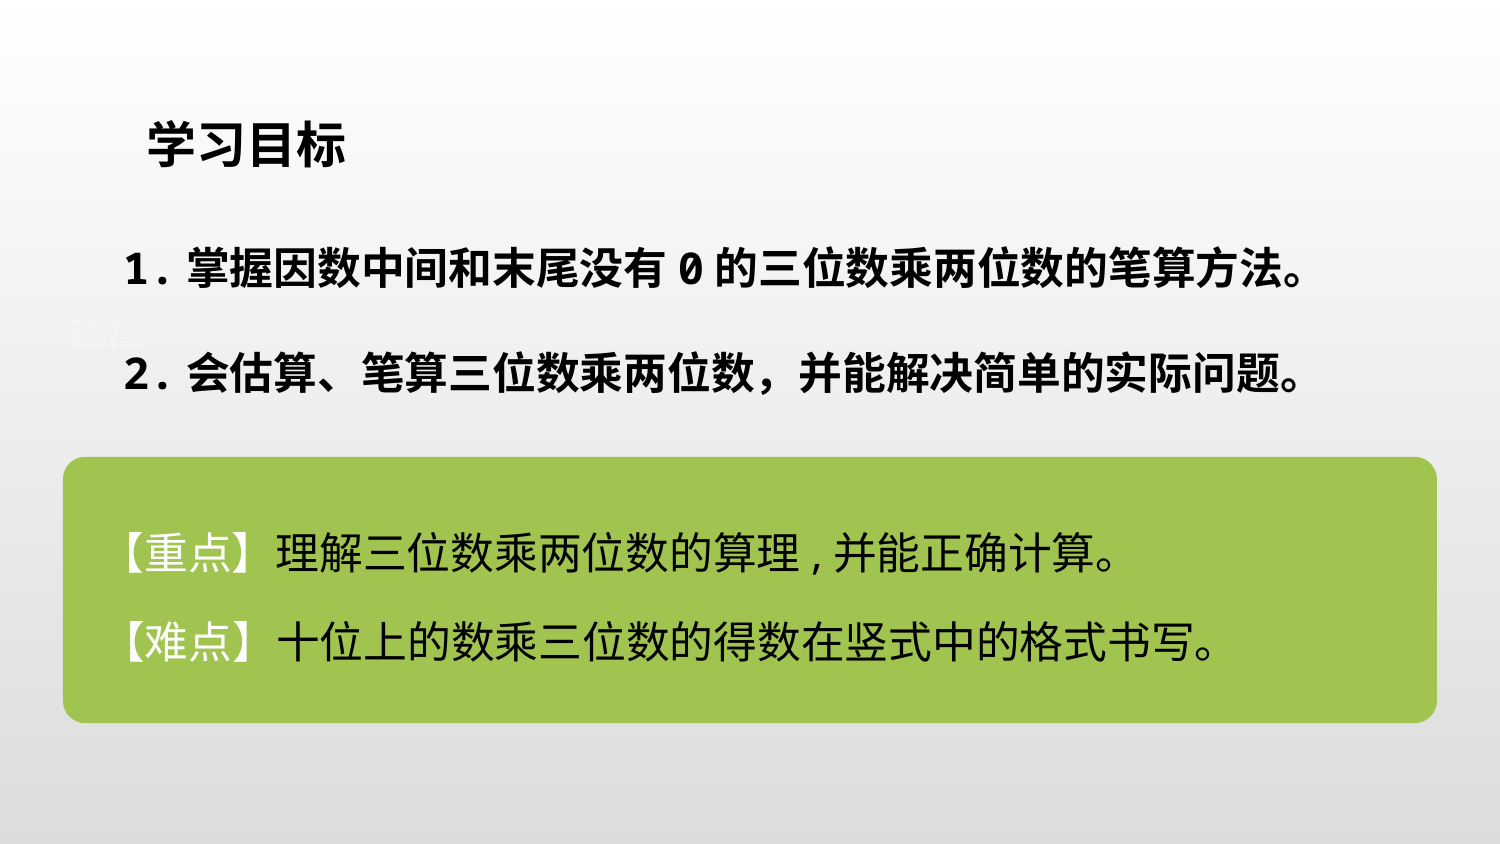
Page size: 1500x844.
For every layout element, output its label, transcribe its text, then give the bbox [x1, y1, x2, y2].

text_box 【重点】理解三位数乘两位数的算理,并能正确计算。 [89, 520, 1243, 584]
text_box 学习目标 [132, 105, 362, 181]
text_box [61, 455, 1438, 725]
text_box 1.掌握因数中间和末尾没有0的三位数乘两位数的笔算方法。 2.会估算、笔算三位数乘两位数，并能解决简单的实际问题。 [111, 208, 1388, 404]
text_box 【难点】十位上的数乘三位数的得数在竖式中的格式书写。 [78, 608, 1459, 683]
